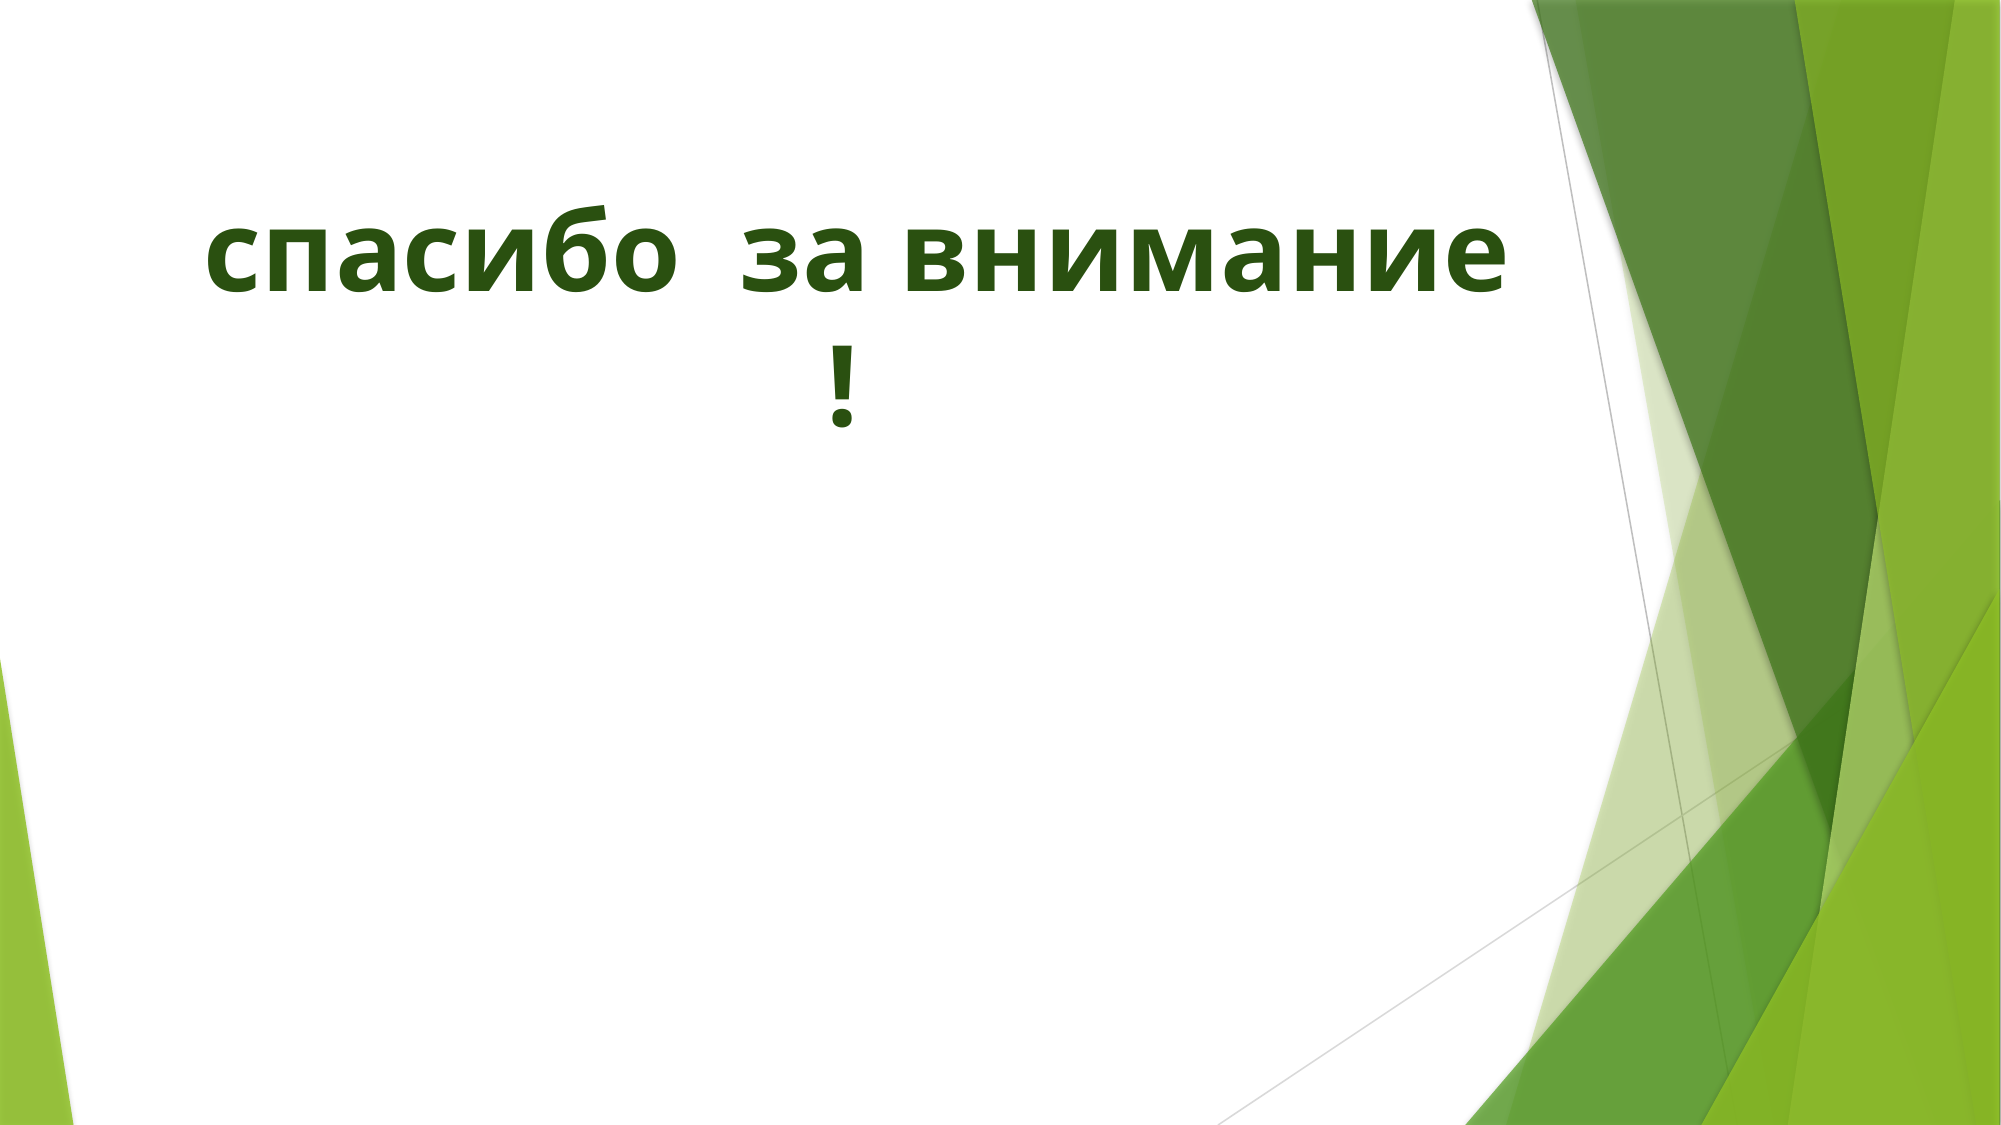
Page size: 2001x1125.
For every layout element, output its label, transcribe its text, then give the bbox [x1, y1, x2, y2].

title спасибо за внимание ! [182, 170, 1533, 457]
